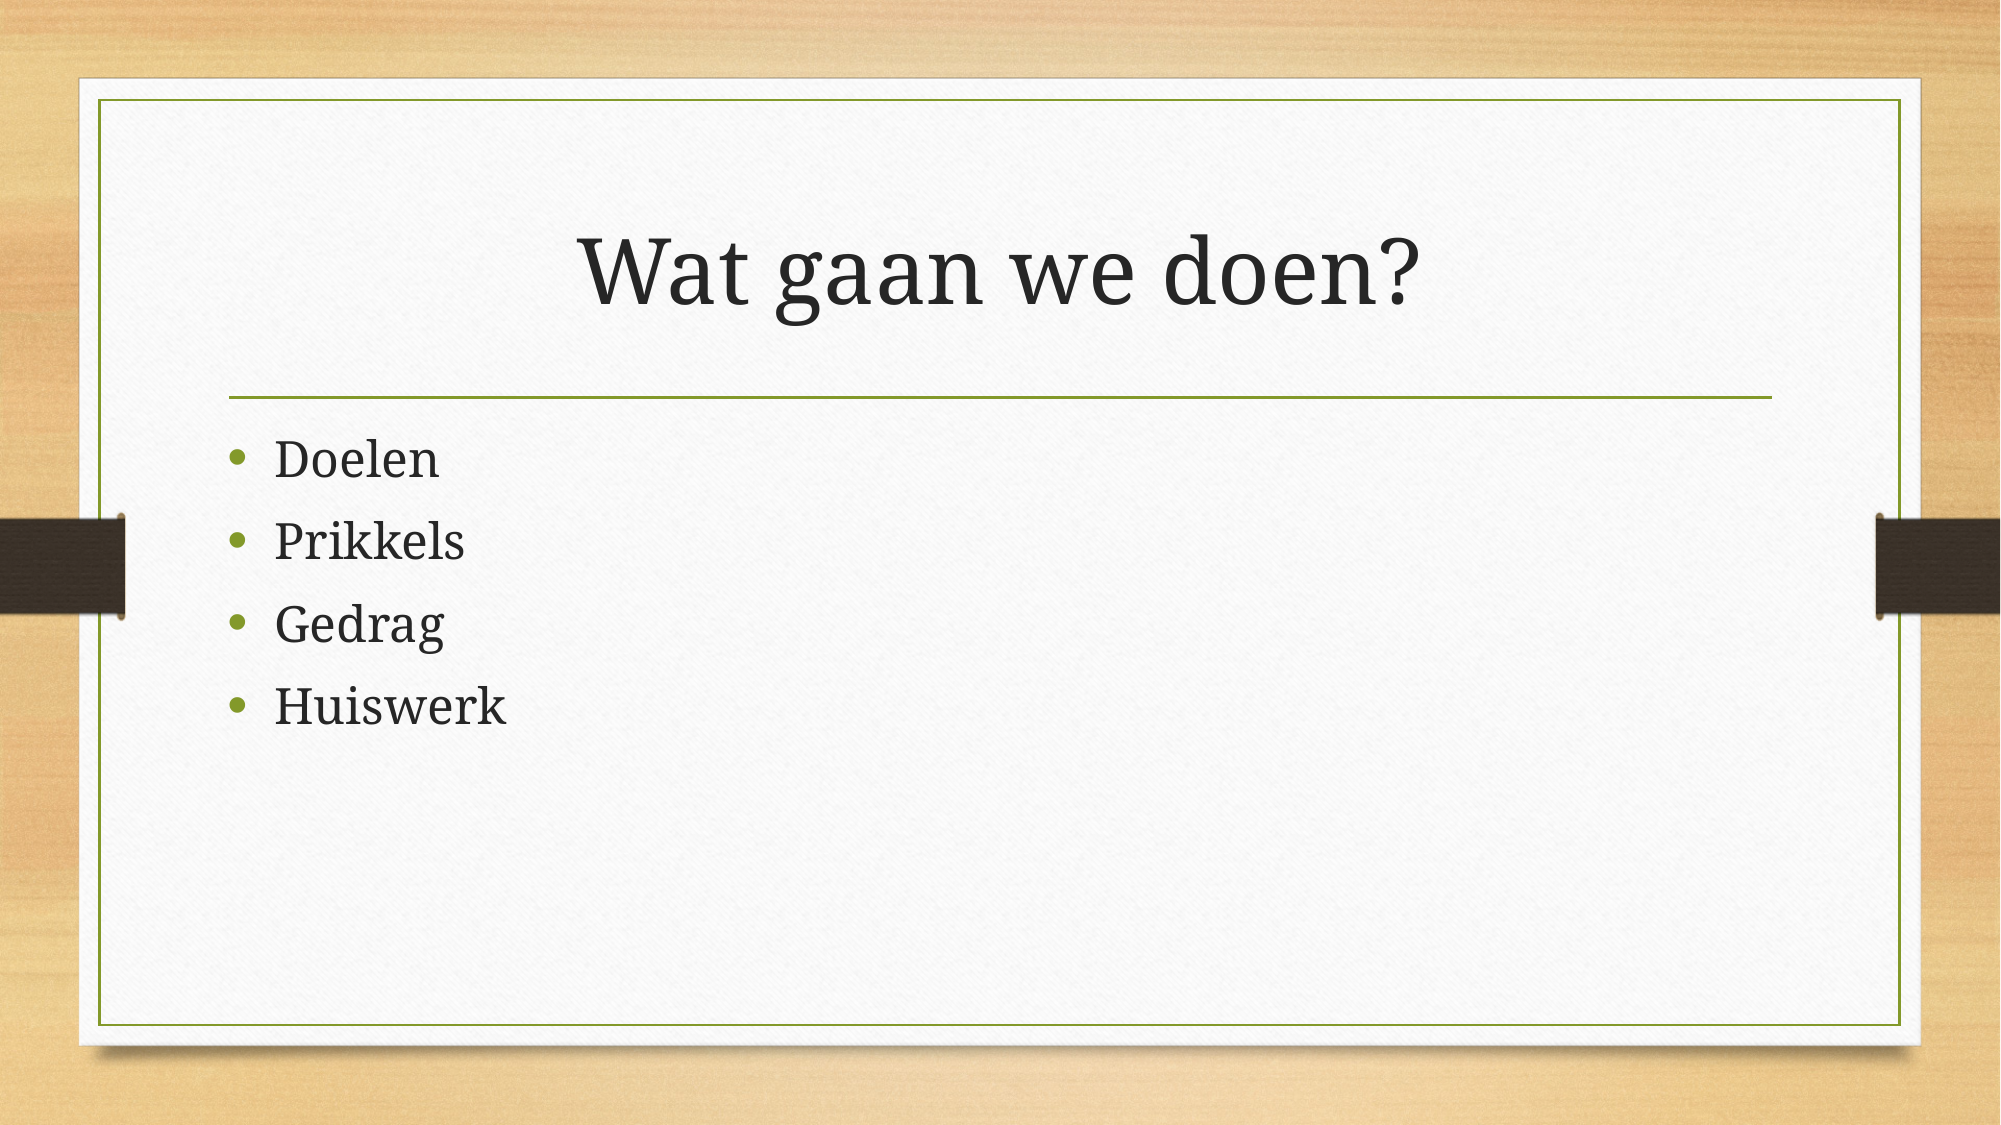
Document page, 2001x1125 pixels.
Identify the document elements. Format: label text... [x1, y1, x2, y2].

picture [0, 0, 2001, 1125]
list Doelen Prikkels Gedrag Huiswerk [212, 419, 1788, 964]
title Wat gaan we doen? [212, 161, 1788, 375]
